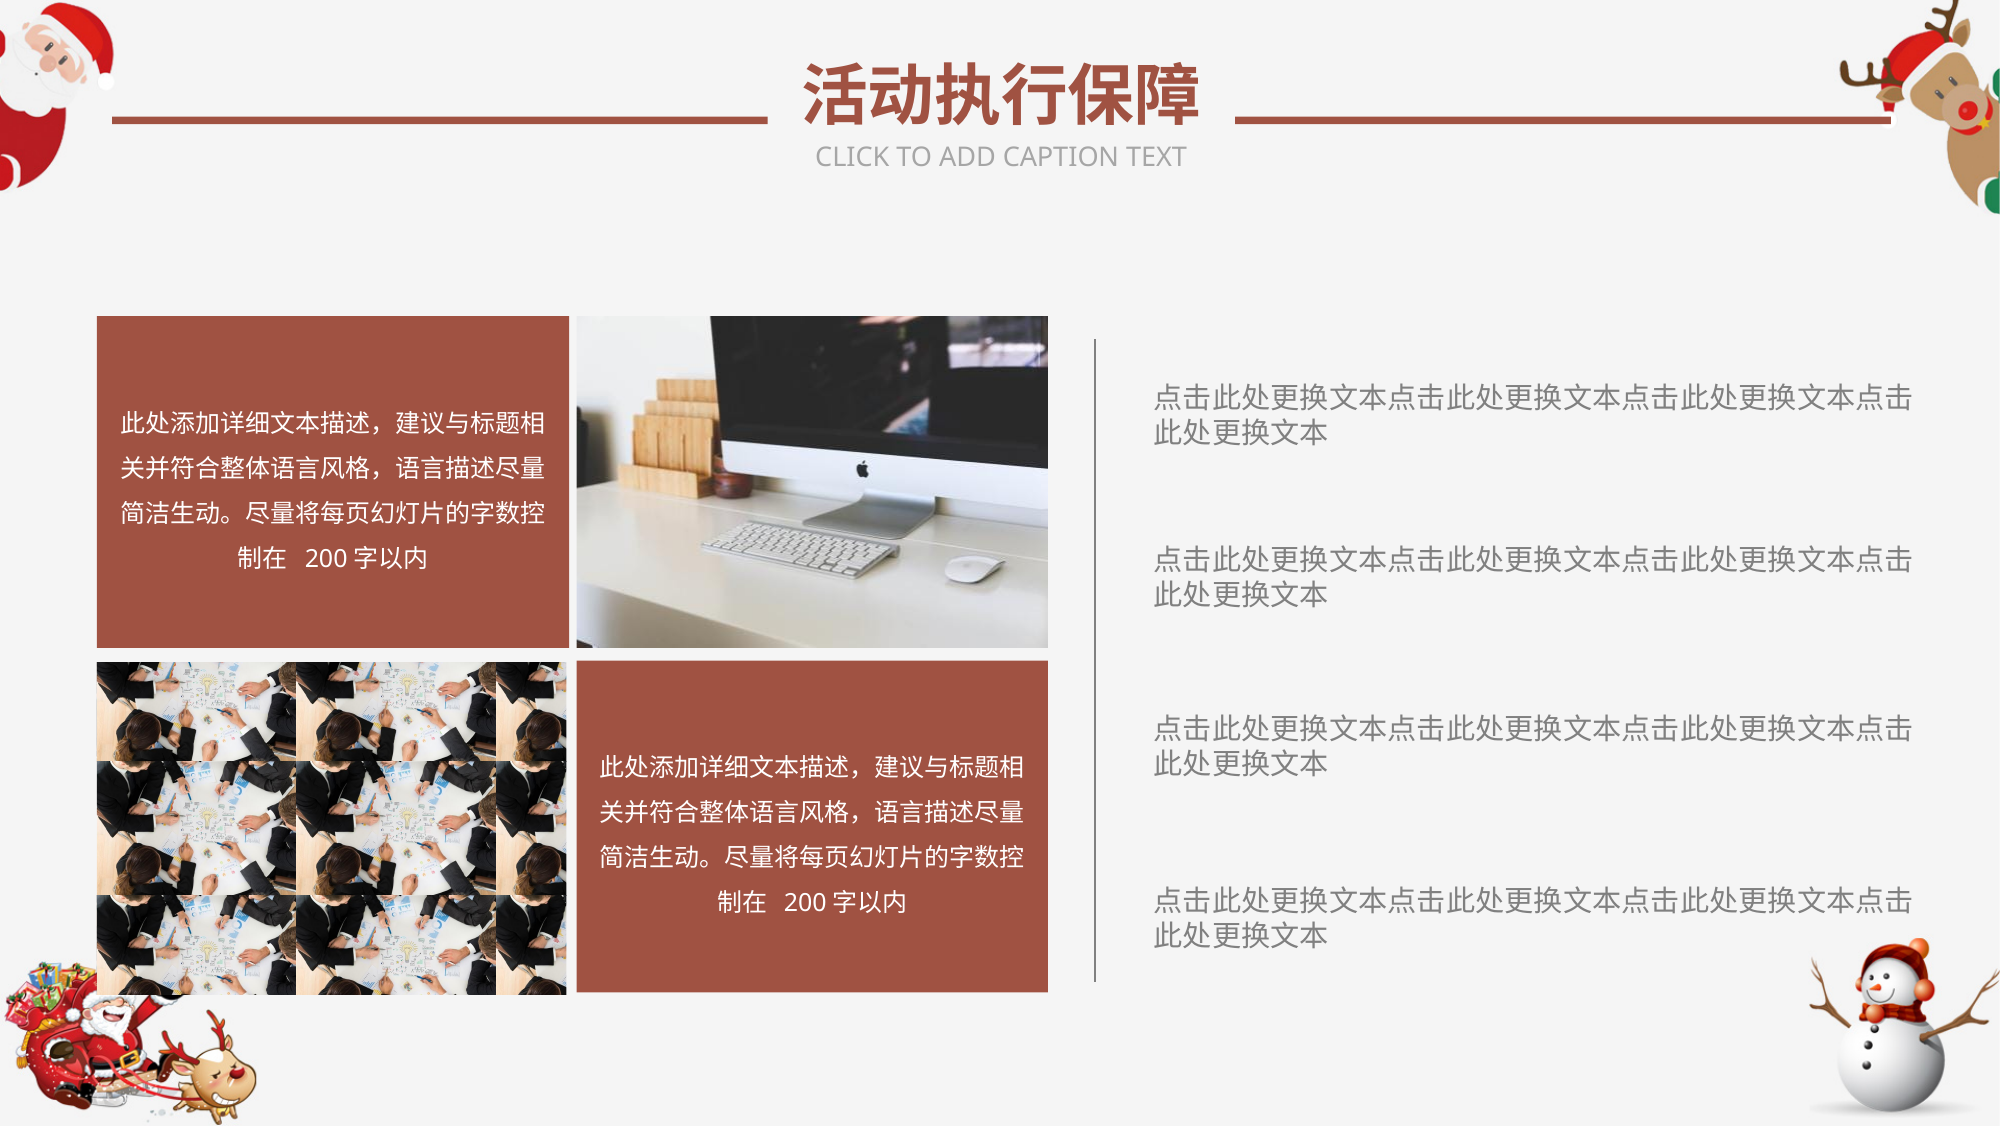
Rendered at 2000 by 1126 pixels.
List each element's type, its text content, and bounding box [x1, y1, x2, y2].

text_box 点击此处更换文本点击此处更换文本点击此处更换文本点击此处更换文本 [1138, 702, 1950, 788]
picture [0, 0, 2000, 1126]
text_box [96, 316, 1048, 995]
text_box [112, 52, 1891, 173]
text_box 点击此处更换文本点击此处更换文本点击此处更换文本点击此处更换文本 [1138, 534, 1950, 619]
text_box 点击此处更换文本点击此处更换文本点击此处更换文本点击此处更换文本 [1138, 371, 1950, 457]
text_box 点击此处更换文本点击此处更换文本点击此处更换文本点击此处更换文本 [1138, 874, 1950, 960]
